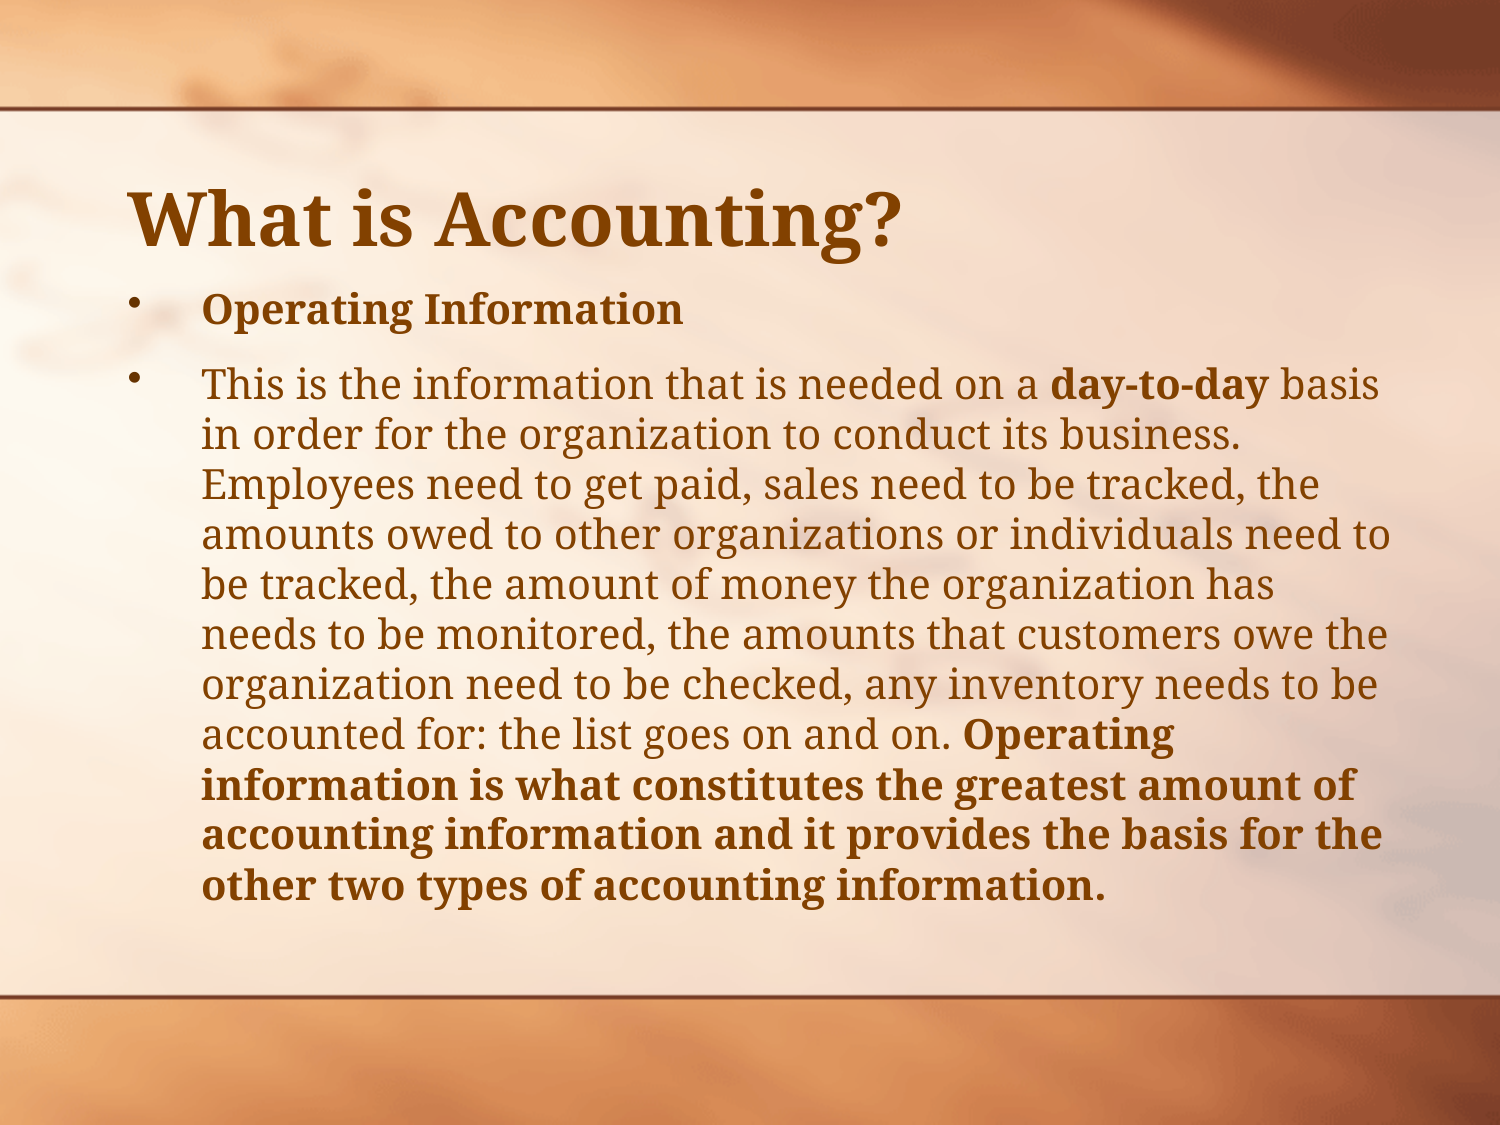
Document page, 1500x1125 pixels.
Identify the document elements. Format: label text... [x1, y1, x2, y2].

title What is Accounting? [112, 124, 1413, 270]
picture [0, 0, 1500, 1125]
list Operating Information This is the information that is needed on a day-to-day basis in order for the organization to conduct its business. Employees need to get paid, sales need to be tracked, the amounts owed to other organizations or individuals need to be tracked, the amount of money the organization has needs to be monitored, the amounts that customers owe the organization need to be checked, any inventory needs to be accounted for: the list goes on and on. Operating information is what constitutes the greatest amount of accounting information and it provides the basis for the other two types of accounting information. [112, 274, 1413, 951]
